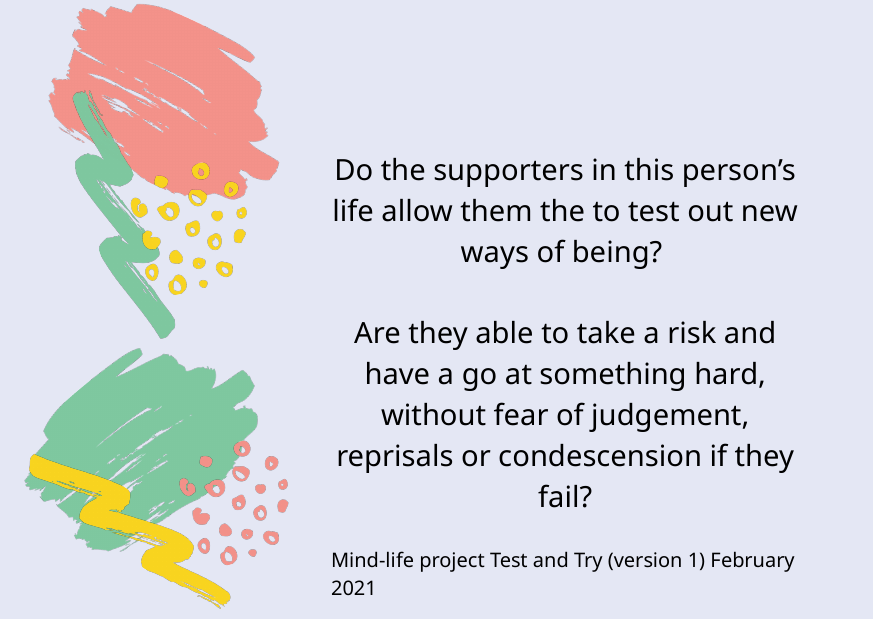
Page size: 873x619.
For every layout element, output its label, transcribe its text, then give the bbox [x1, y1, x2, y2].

text_box Mind-life project Test and Try (version 1) February 2021 [331, 543, 812, 600]
text_box Do the supporters in this person’s life allow them the to test out new ways of being? Are they able to take a risk and have a go at something hard, without fear of judgement, reprisals or condescension if they fail? [323, 145, 812, 513]
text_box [0, 0, 319, 619]
